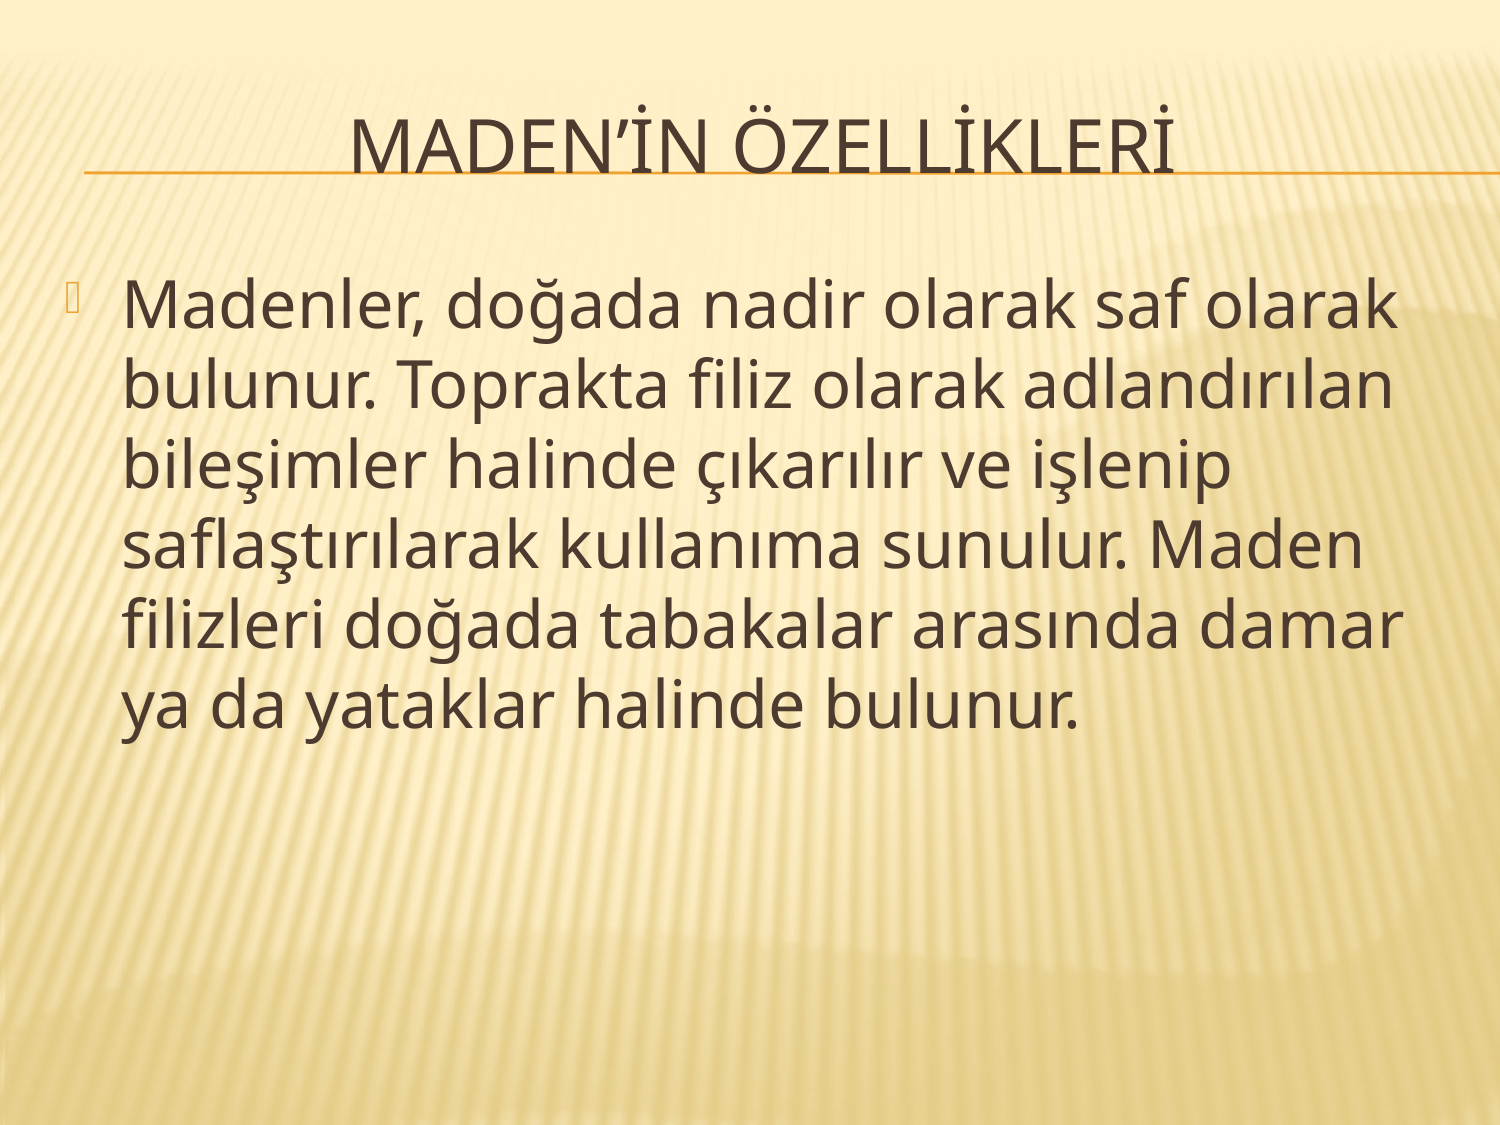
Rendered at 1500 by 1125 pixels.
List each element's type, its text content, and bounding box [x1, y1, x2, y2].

title MADEN’İN ÖZELLİKLERİ [50, 75, 1475, 213]
list Madenler, doğada nadir olarak saf olarak bulunur. Toprakta filiz olarak adlandırılan bileşimler halinde çıkarılır ve işlenip saflaştırılarak kullanıma sunulur. Maden filizleri doğada tabakalar arasında damar ya da yataklar halinde bulunur. [50, 254, 1475, 998]
